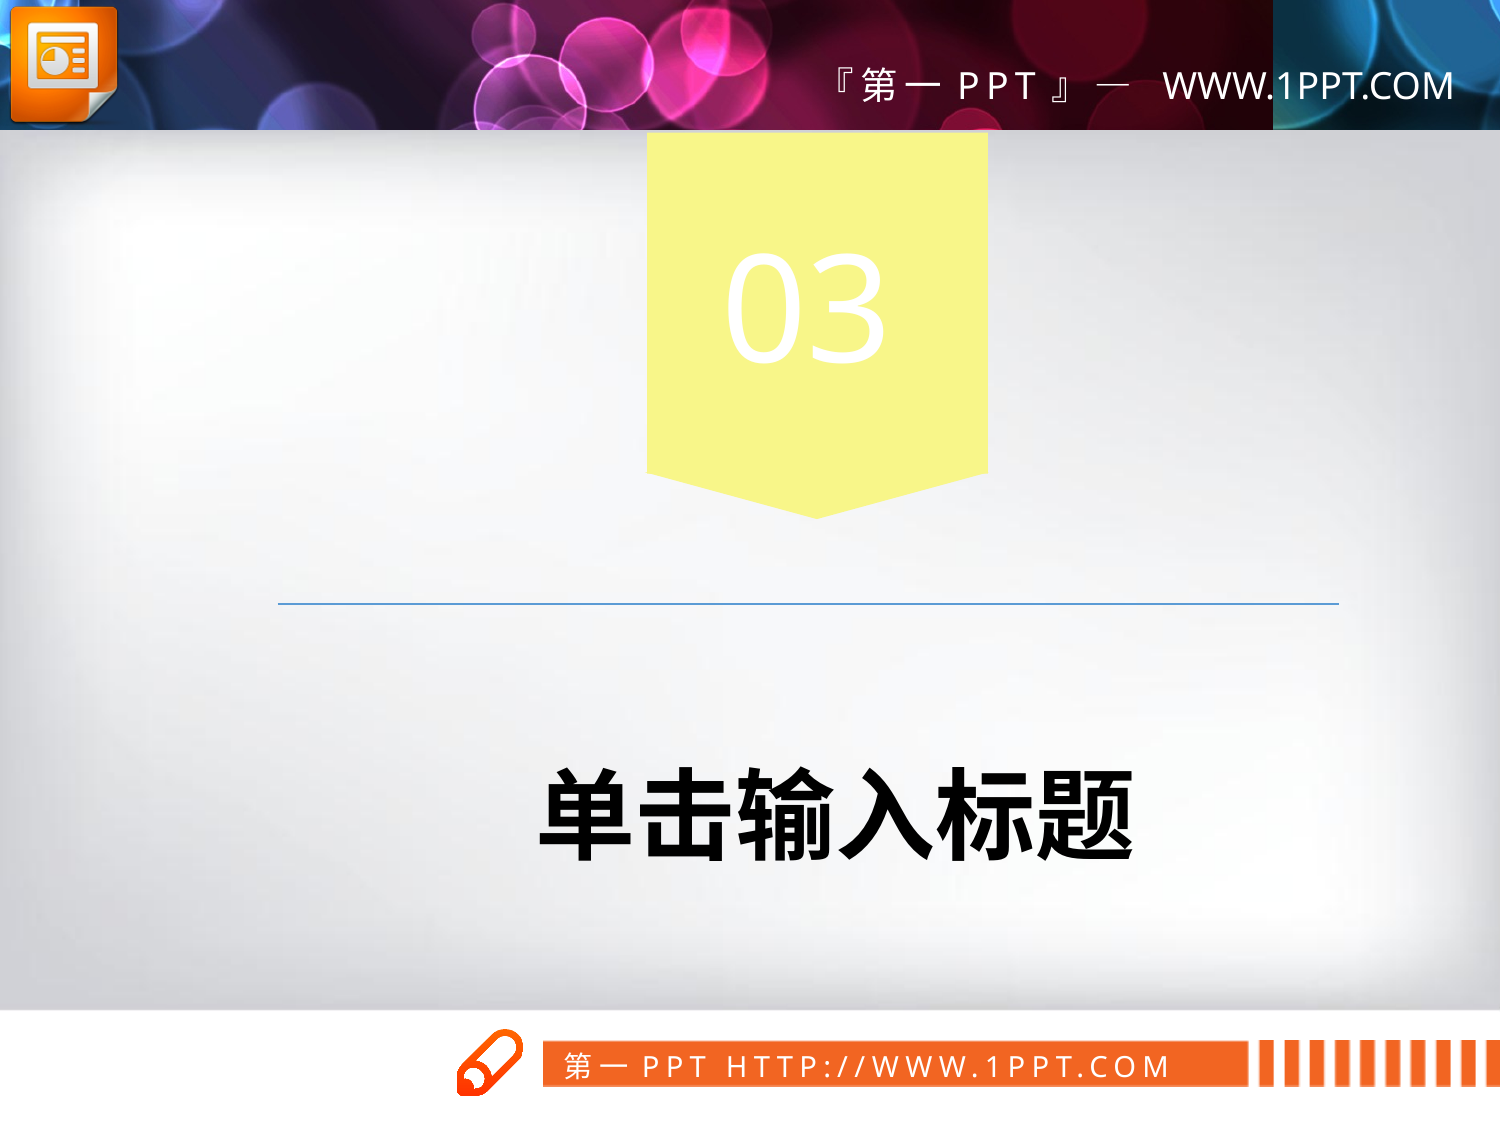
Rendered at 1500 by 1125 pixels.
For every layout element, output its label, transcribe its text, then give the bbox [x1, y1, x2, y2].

text_box 单击输入标题 [521, 745, 1151, 880]
picture [0, 0, 1500, 1012]
picture [543, 1040, 1500, 1087]
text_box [644, 132, 989, 520]
